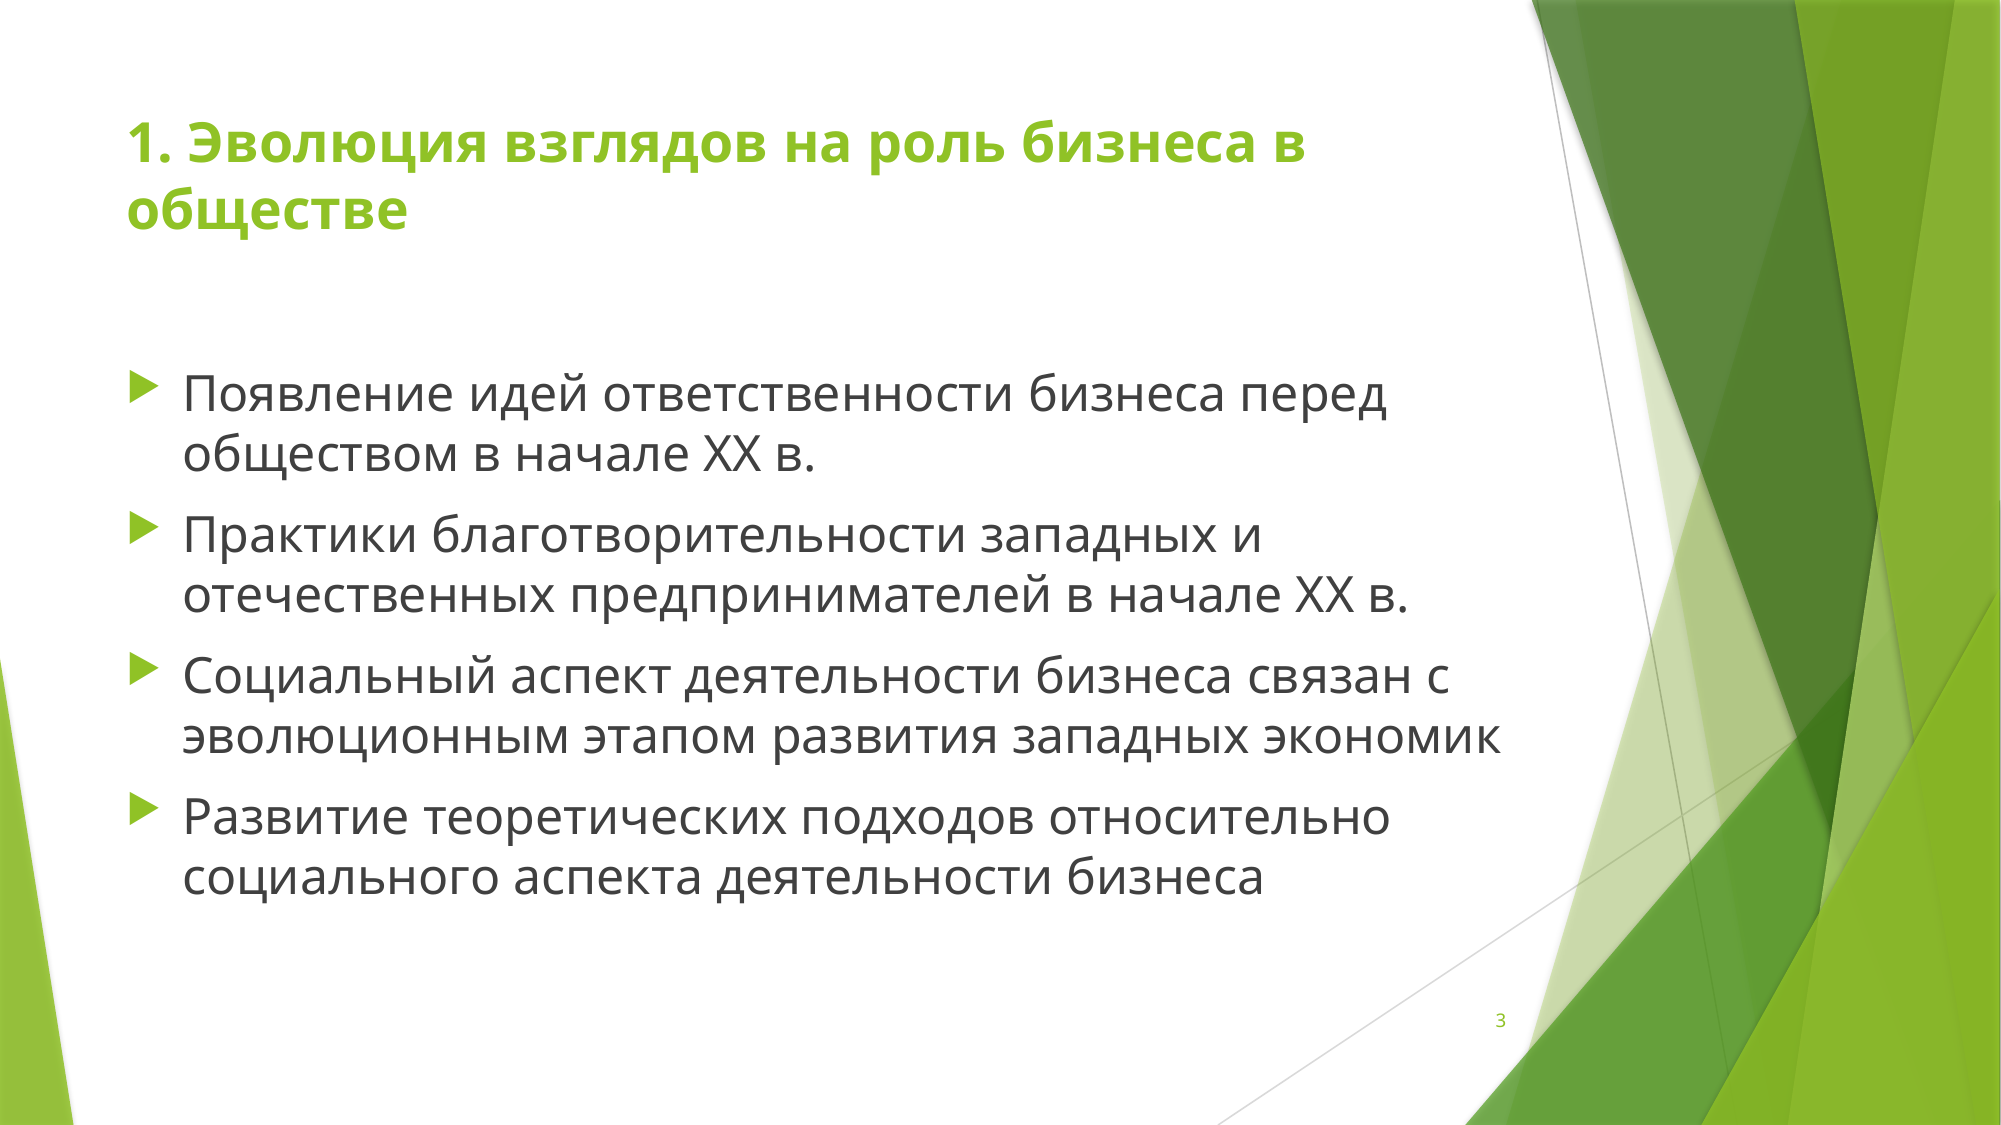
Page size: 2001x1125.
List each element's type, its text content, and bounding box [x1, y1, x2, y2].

list Появление идей ответственности бизнеса перед обществом в начале ХХ в. Практики благотворительности западных и отечественных предпринимателей в начале ХХ в. Социальный аспект деятельности бизнеса связан с эволюционным этапом развития западных экономик Развитие теоретических подходов относительно социального аспекта деятельности бизнеса [111, 354, 1522, 992]
slide_number 3 [1409, 991, 1522, 1051]
title 1. Эволюция взглядов на роль бизнеса в обществе [111, 99, 1522, 317]
